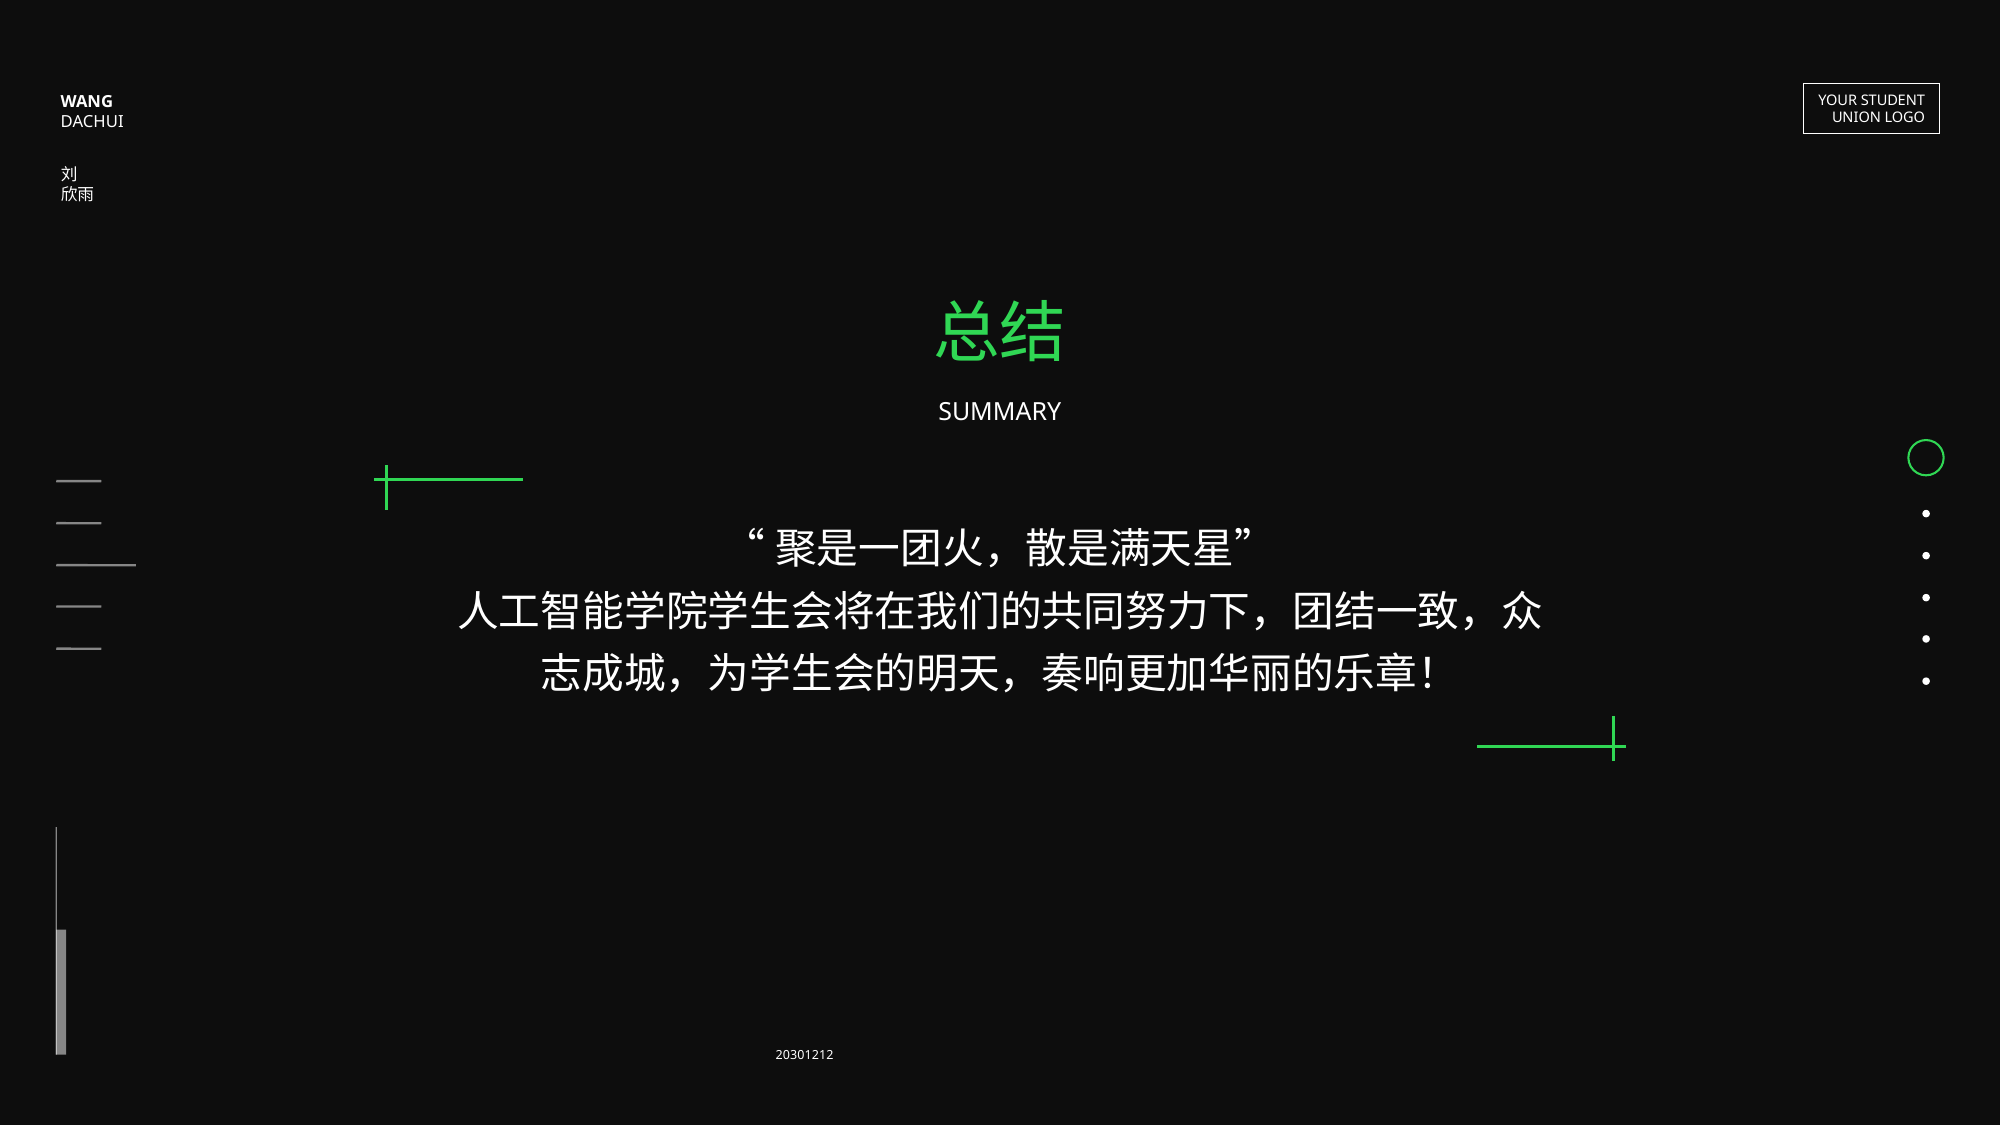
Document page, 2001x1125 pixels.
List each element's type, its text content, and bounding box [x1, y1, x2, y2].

text_box [1907, 438, 1945, 477]
text_box 总结 [726, 282, 1273, 378]
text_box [56, 480, 136, 650]
text_box SUMMARY [923, 388, 1077, 434]
text_box [1921, 550, 1931, 561]
text_box [1921, 592, 1931, 603]
text_box [1921, 634, 1931, 644]
text_box YOUR STUDENT UNION LOGO [1803, 83, 1940, 134]
text_box 20301212 [760, 1039, 1239, 1070]
text_box [1921, 508, 1931, 519]
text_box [373, 465, 1627, 761]
text_box 刘 欣雨 [46, 156, 126, 212]
text_box WANG DACHUI [45, 83, 200, 139]
text_box [1921, 676, 1931, 686]
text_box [56, 827, 67, 1055]
